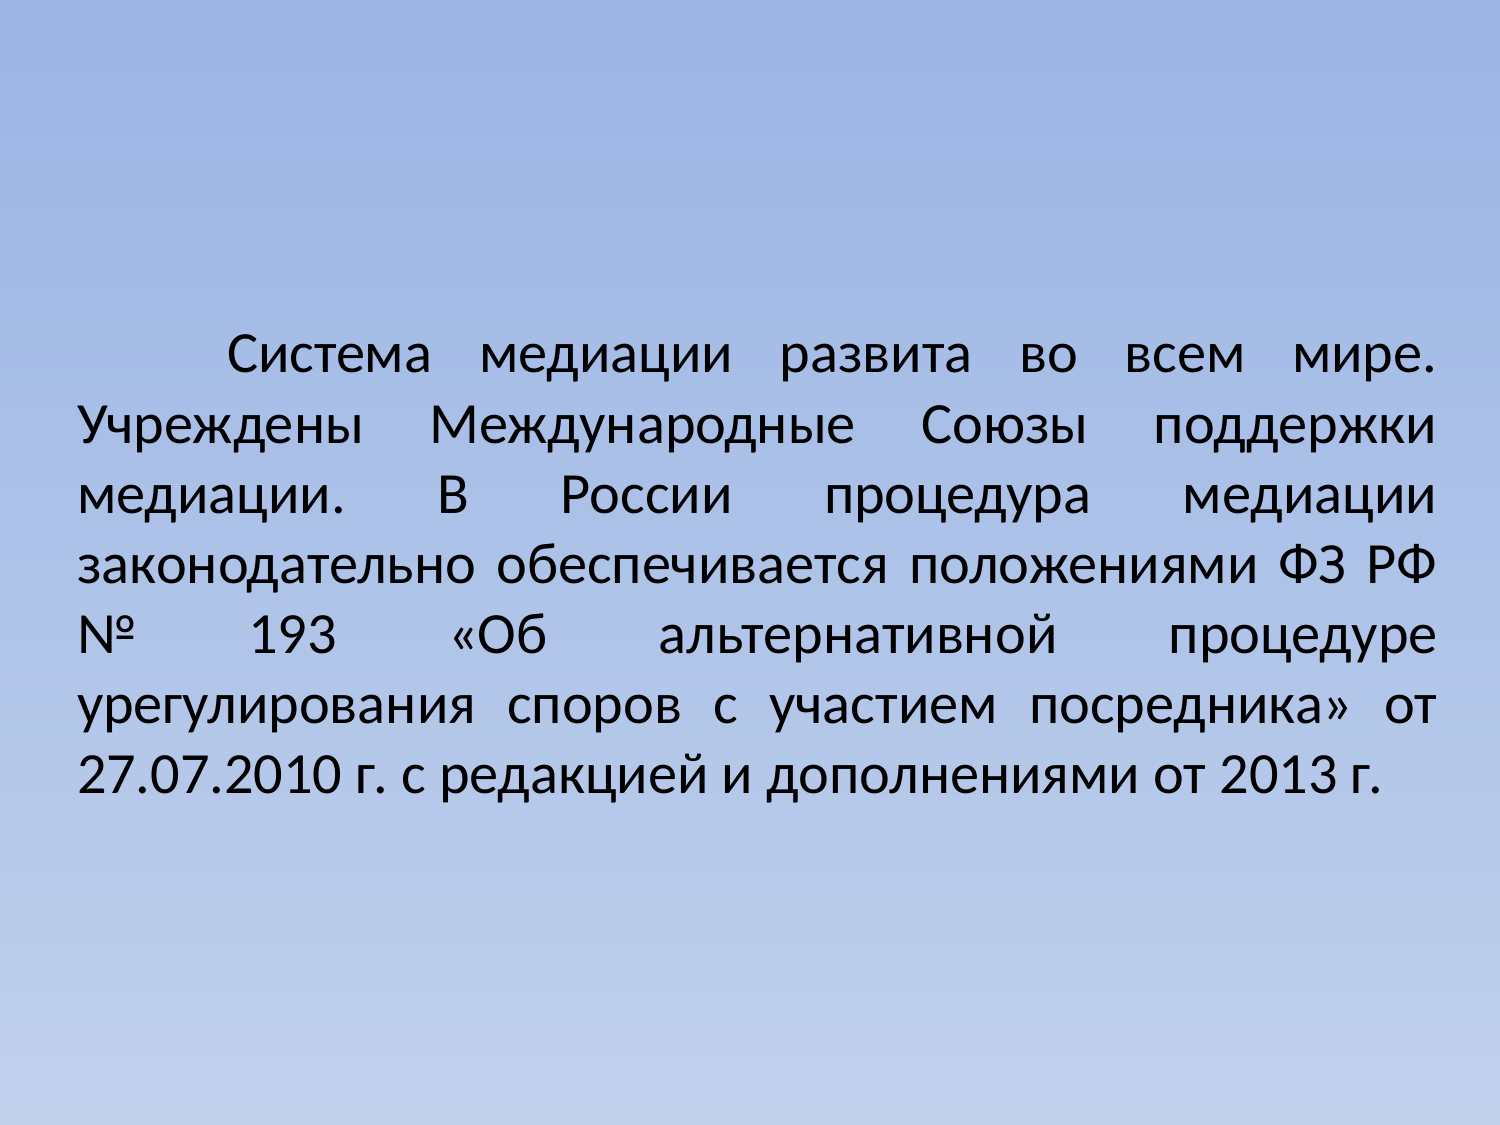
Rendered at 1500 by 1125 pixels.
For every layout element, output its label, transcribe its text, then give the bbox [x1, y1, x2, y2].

list Система медиации развита во всем мире. Учреждены Международные Союзы поддержки медиации. В России процедура медиации законодательно обеспечивается положениями ФЗ РФ № 193 «Об альтернативной процедуре урегулирования споров с участием посредника» от 27.07.2010 г. с редакцией и дополнениями от 2013 г. [5, 297, 1453, 835]
